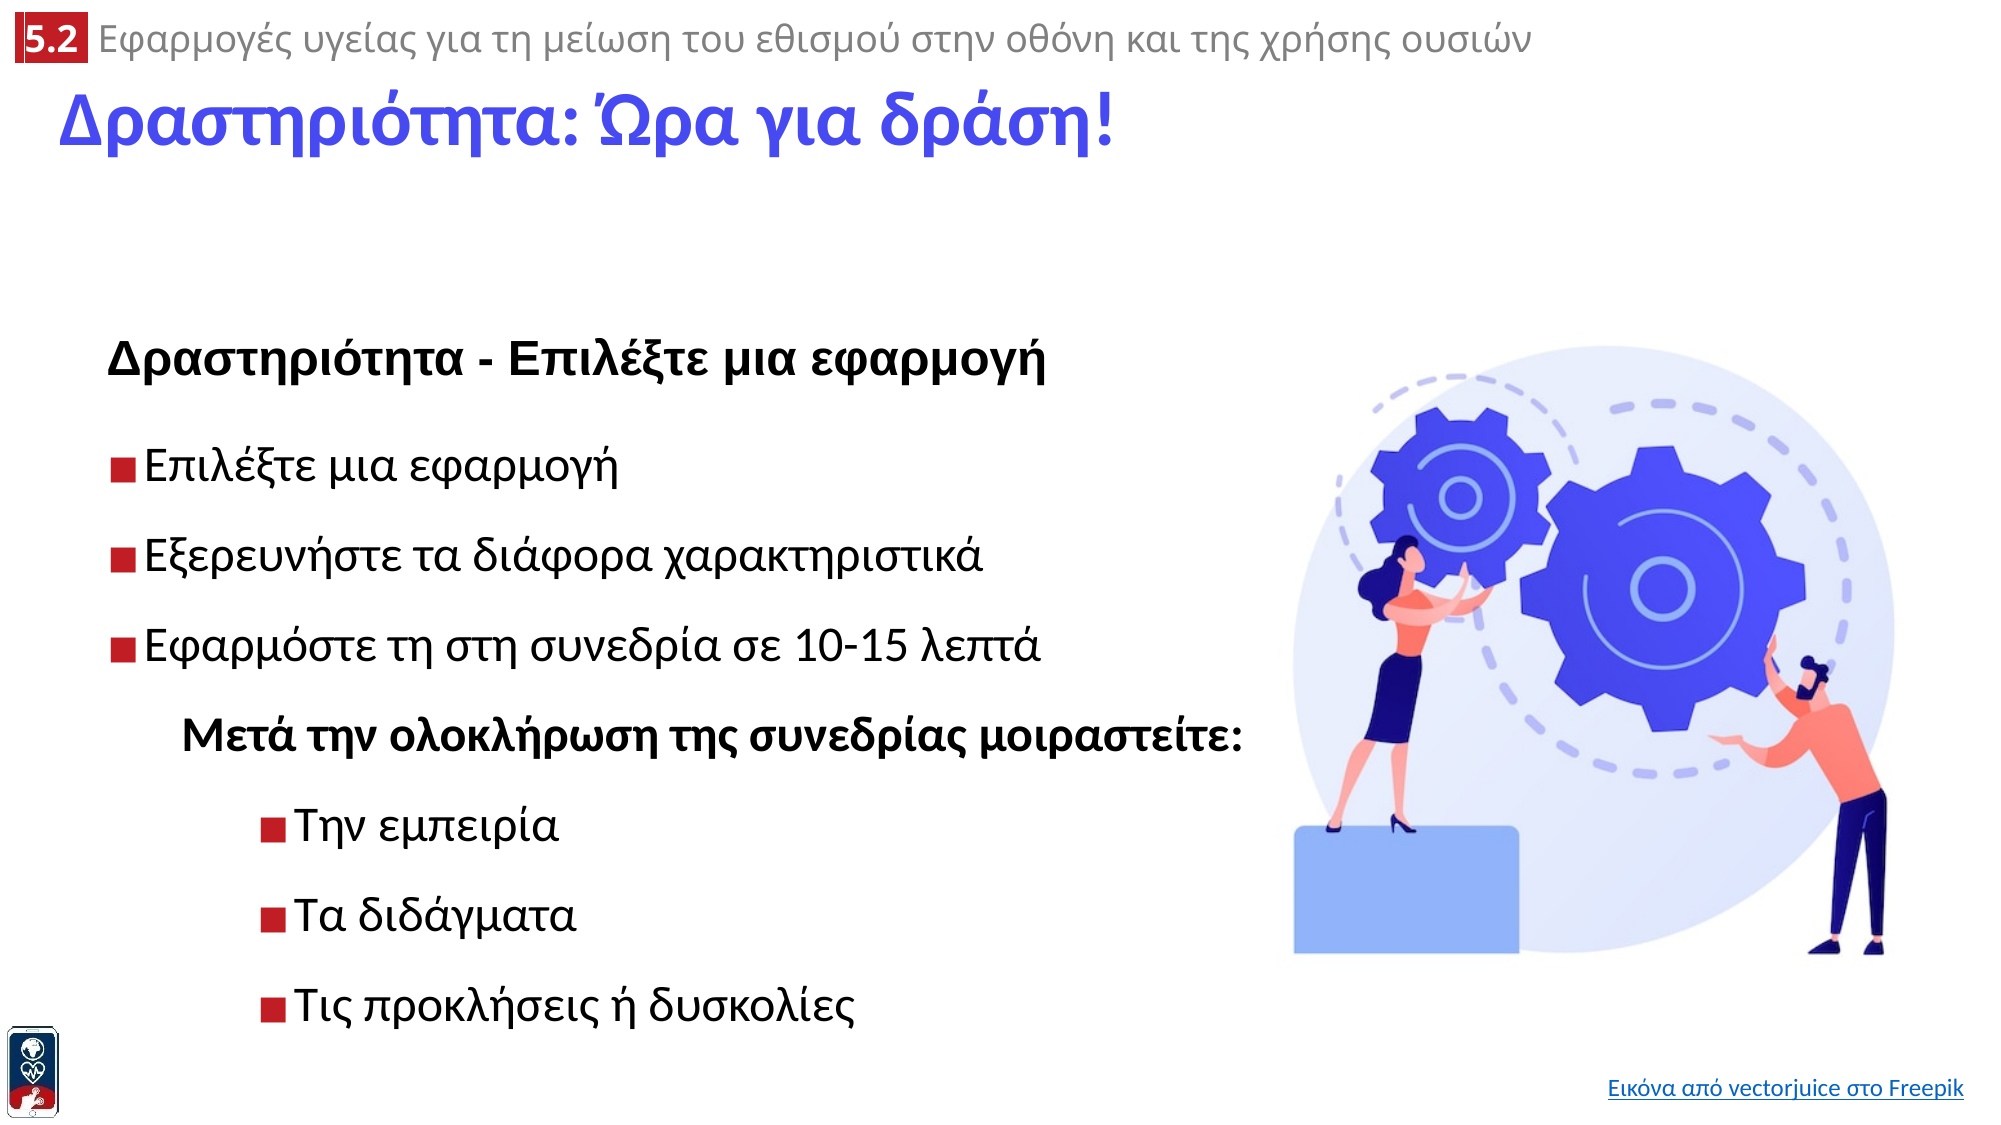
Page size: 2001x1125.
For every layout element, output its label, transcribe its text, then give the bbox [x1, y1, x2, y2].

title Δραστηριότητα: Ώρα για δράση! [44, 71, 1859, 171]
text_box Δραστηριότητα - Επιλέξτε μια εφαρμογή [91, 309, 1193, 394]
list Επιλέξτε μια εφαρμογή Εξερευνήστε τα διάφορα χαρακτηριστικά Εφαρμόστε τη στη συνεδρία σε 10-15 λεπτά Μετά την ολοκλήρωση της συνεδρίας μοιραστείτε: Την εμπειρία Τα διδάγματα Τις προκλήσεις ή δυσκολίες [91, 394, 1270, 1094]
picture [7, 1026, 59, 1118]
text_box Εικόνα από vectorjuice στο Freepik [1448, 1064, 1979, 1110]
picture [1193, 247, 2000, 1054]
